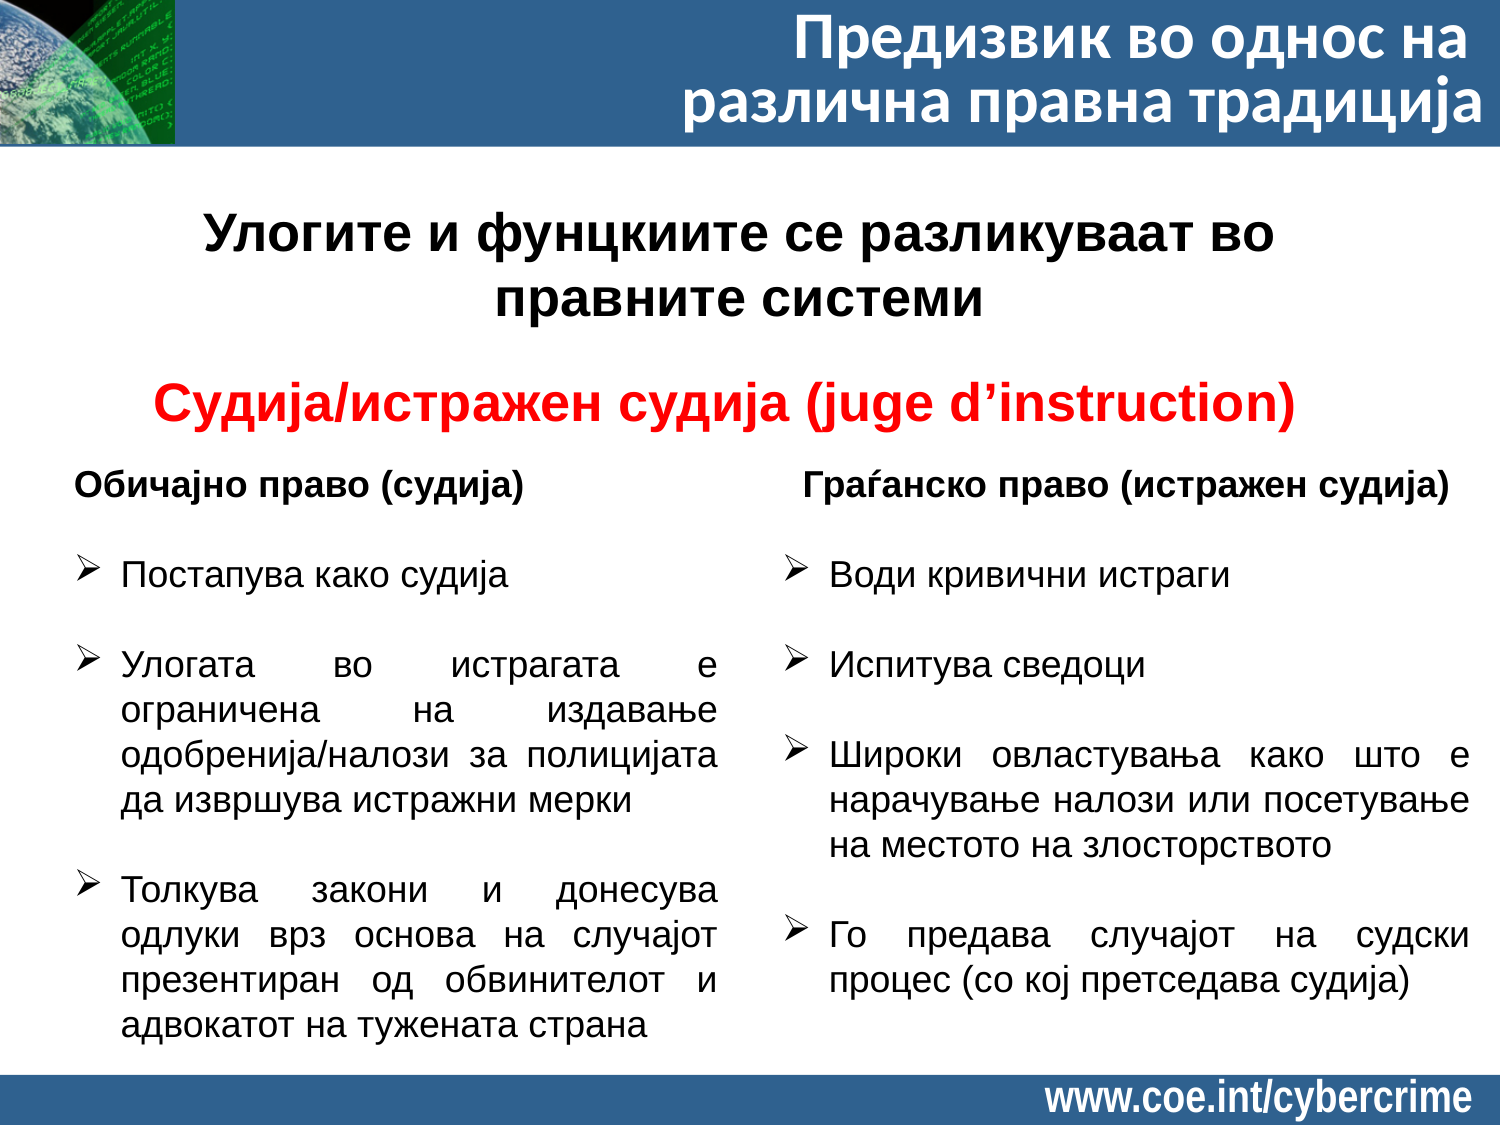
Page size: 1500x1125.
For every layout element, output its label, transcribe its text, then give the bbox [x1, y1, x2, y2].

text_box Предизвик во однос на различна правна традиција [177, 0, 1500, 149]
text_box Улогите и фунцкиите се разликуваат во правните системи Судија/истражен судија (juge d’instruction) [100, 190, 1380, 440]
text_box Граѓанско право (истражен судија) Води кривични истраги Испитува сведоци Широки овластувања како што е нарачување налози или посетување на местото на злосторството Го предава случајот на судски процес (со кој претседава судија) [767, 452, 1486, 1008]
picture [0, 0, 175, 144]
text_box Обичајно право (судија) Постапува како судија Улогата во истрагата е ограничена на издавање одобренија/налози за полицијата да извршува истражни мерки Толкува закони и донесува одлуки врз основа на случајот презентиран од обвинителот и адвокатот на тужената страна [58, 452, 733, 1053]
text_box [0, 1073, 1030, 1125]
text_box www.coe.int/cybercrime [1030, 1059, 1500, 1125]
